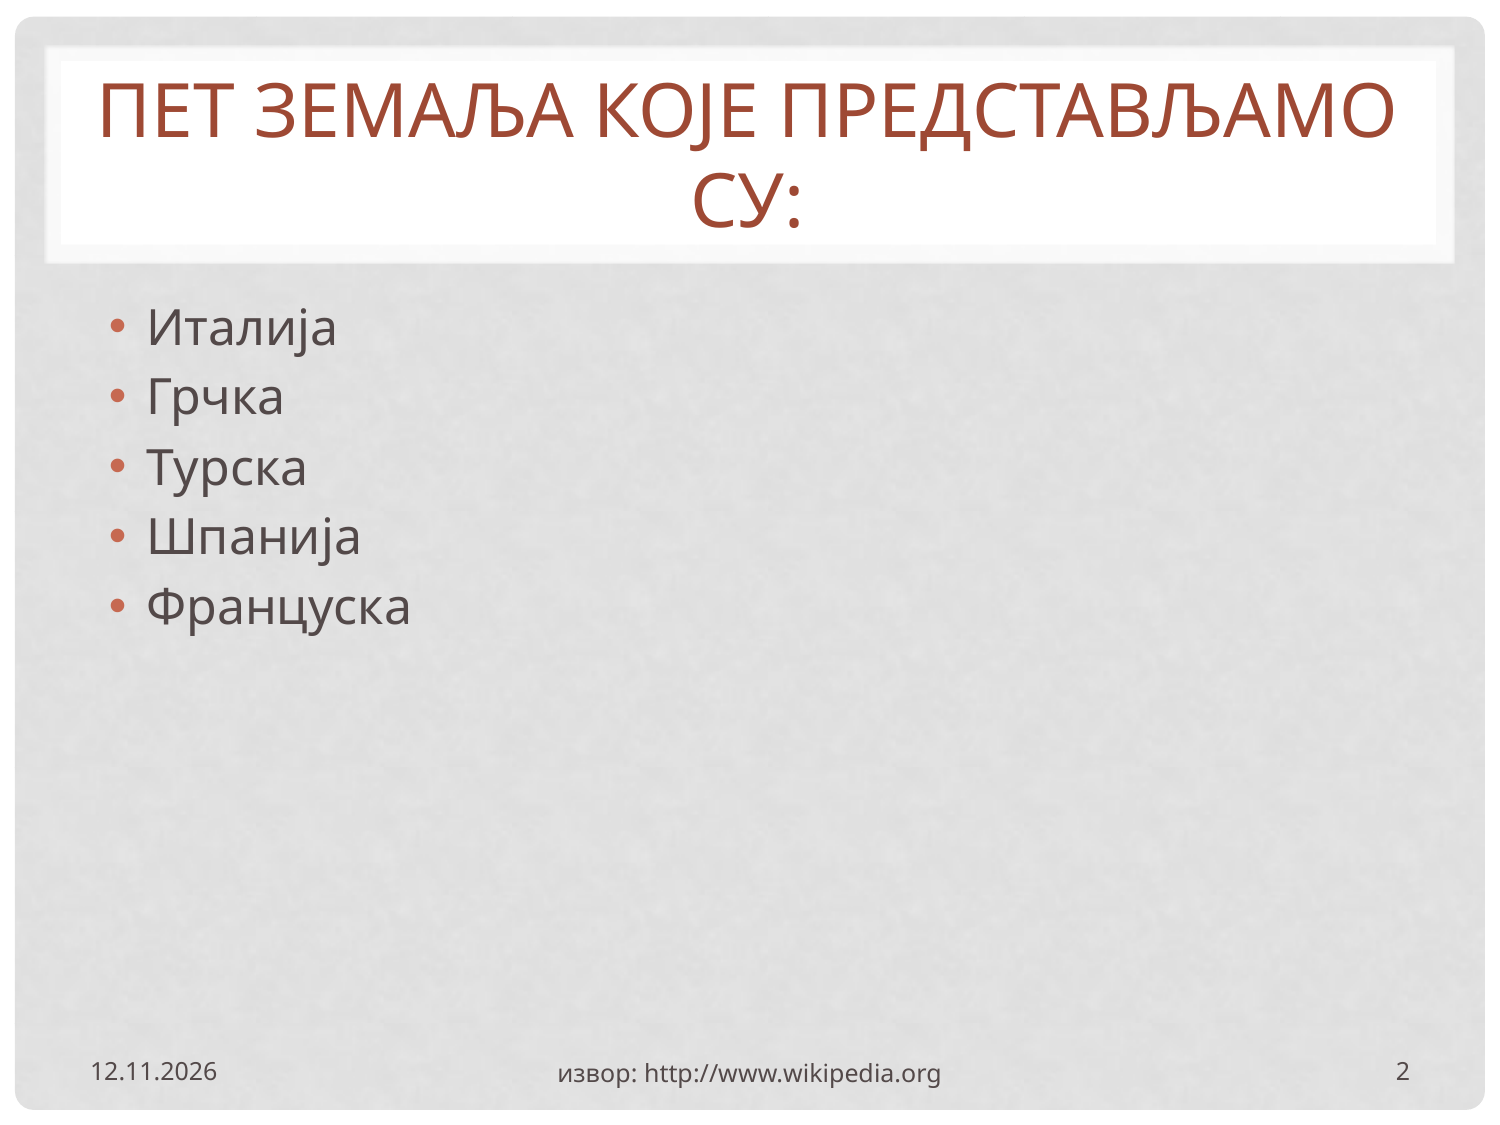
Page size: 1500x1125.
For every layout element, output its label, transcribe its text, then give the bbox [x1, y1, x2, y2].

list Италија Грчка Tурска Шпанија Француска [75, 287, 1425, 1005]
title Пет земаља које представљамо су: [69, 66, 1425, 238]
slide_number 2 [1074, 1042, 1425, 1103]
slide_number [75, 1042, 425, 1103]
footer извор: http://www.wikipedia.org [512, 1042, 988, 1103]
